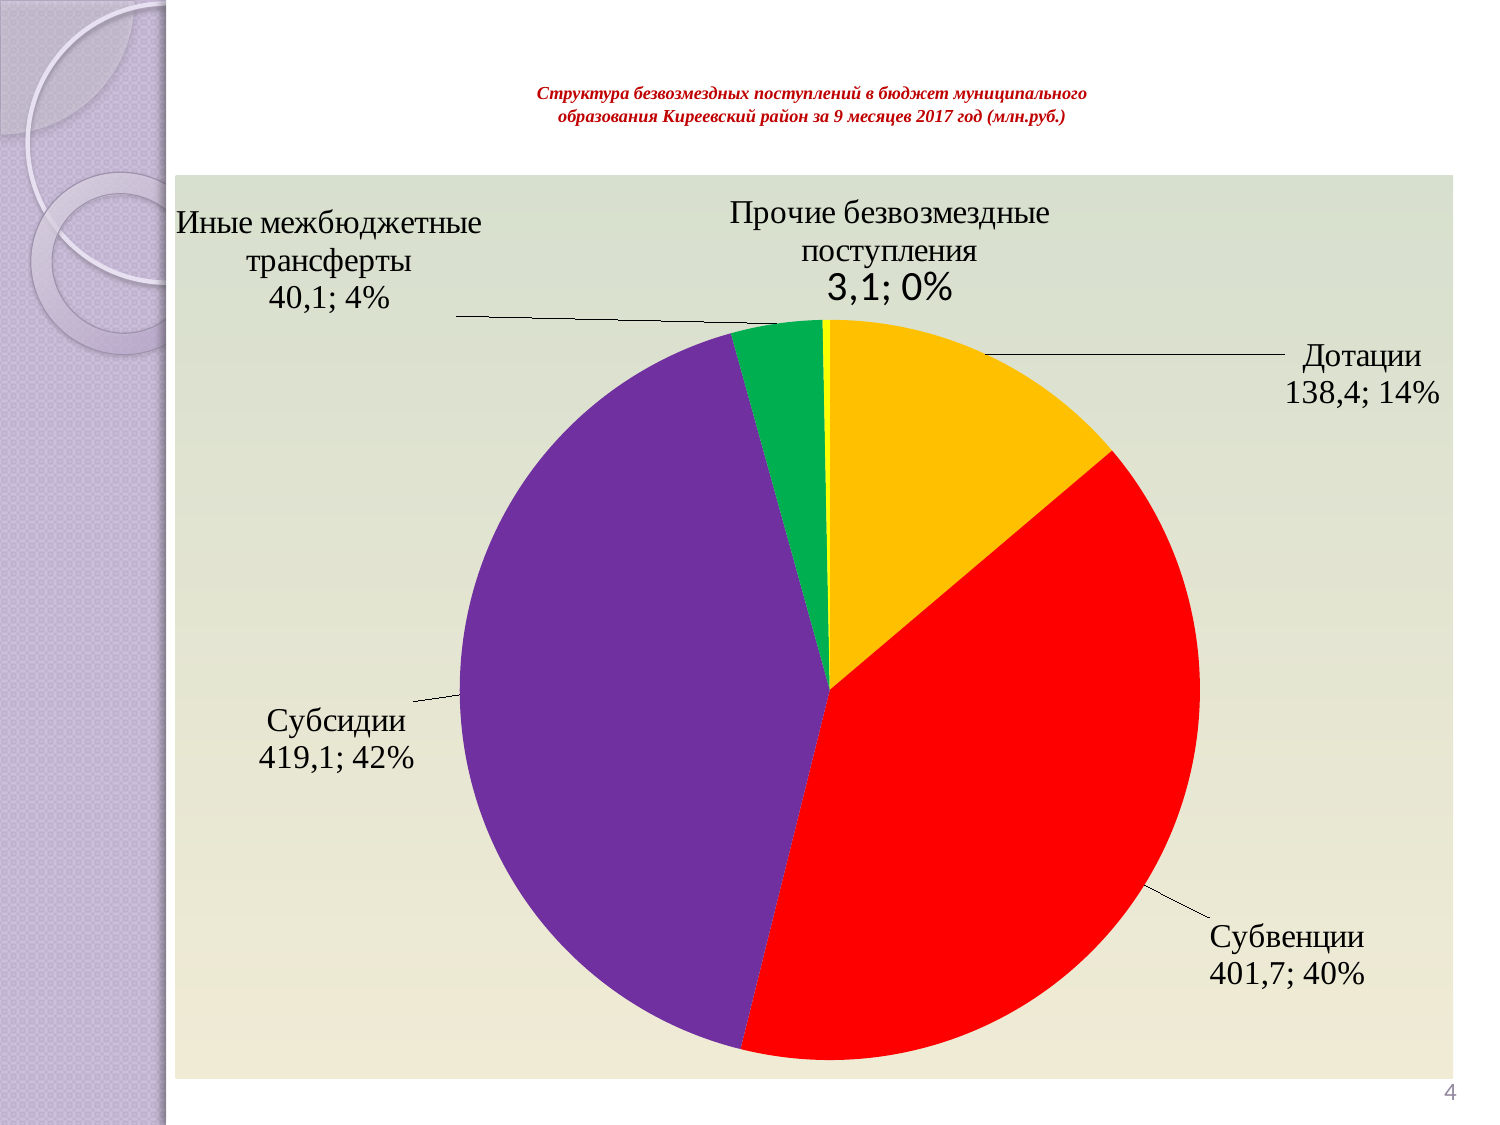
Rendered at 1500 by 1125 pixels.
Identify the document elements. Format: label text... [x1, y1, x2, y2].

slide_number 4 [1413, 1034, 1488, 1113]
title Структура безвозмездных поступлений в бюджет муниципального образования Киреевский район за 9 месяцев 2017 год (млн.руб.) [175, 0, 1450, 173]
chart [175, 175, 1454, 1079]
